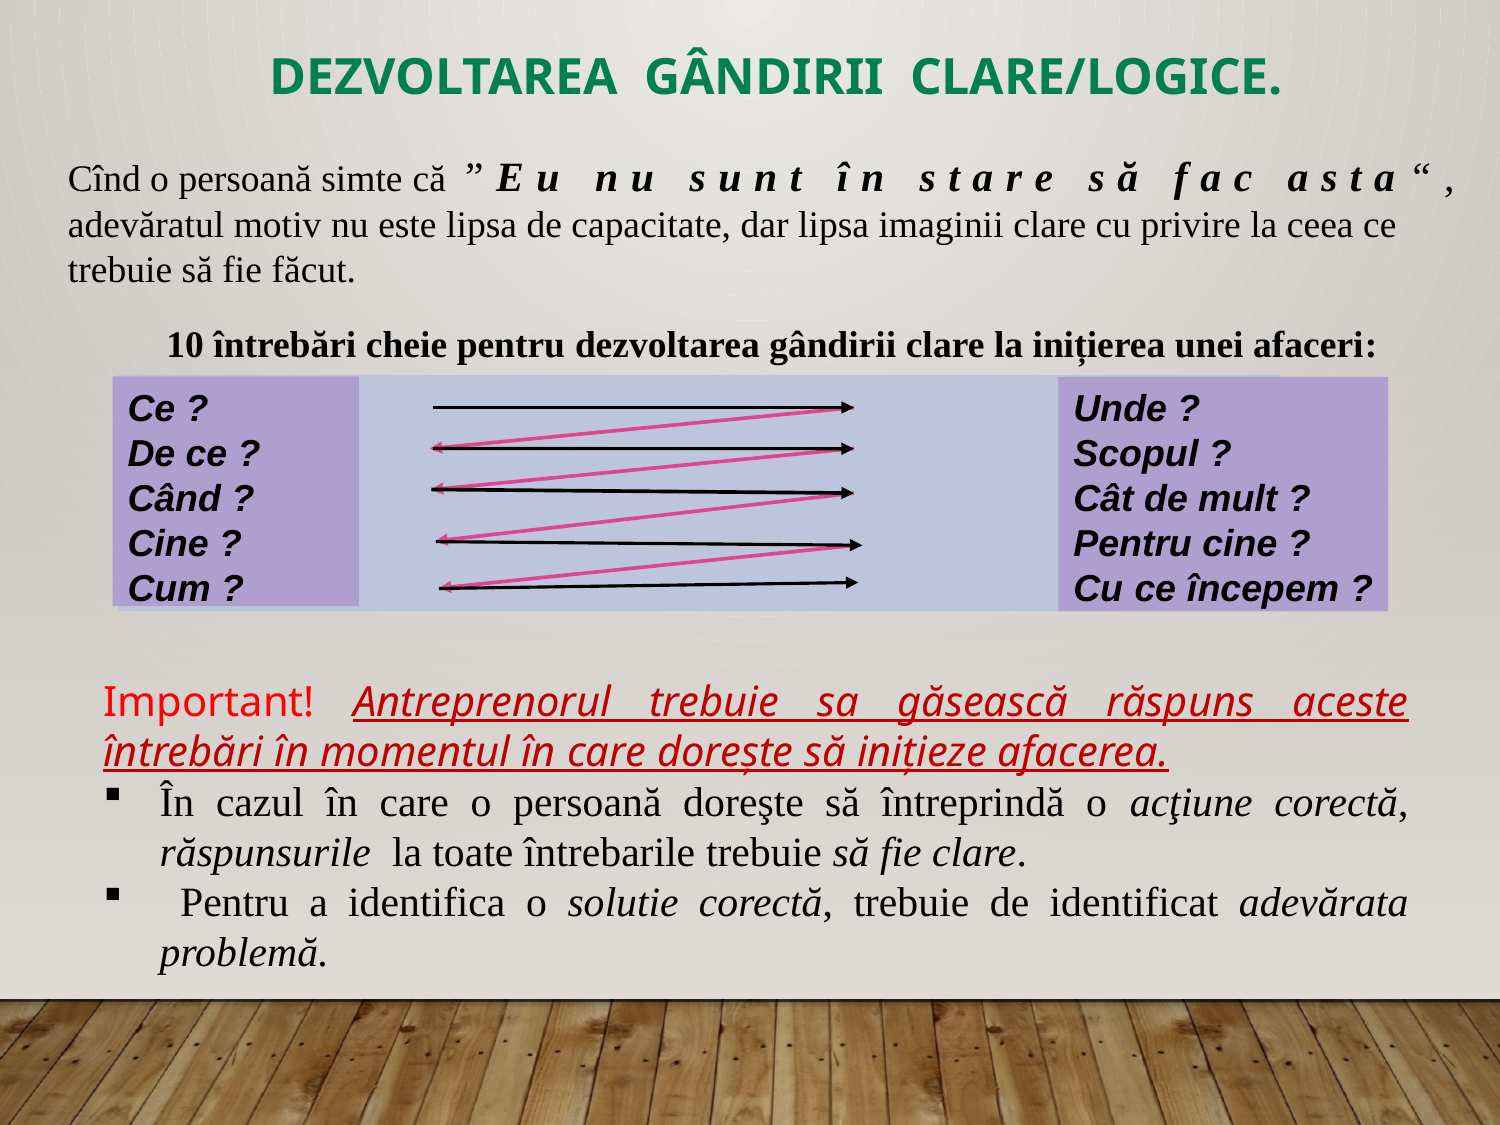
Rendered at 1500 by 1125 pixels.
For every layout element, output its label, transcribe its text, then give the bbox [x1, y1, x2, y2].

text_box Important! Antreprenorul trebuie sa găsească răspuns aceste întrebări în momentul în care dorește să inițieze afacerea. În cazul în care o persoană doreşte să întreprindă o acţiune corectă, răspunsurile la toate întrebarile trebuie să fie clare. Pentru a identifica o solutie corectă, trebuie de identificat adevărata problemă. [88, 666, 1424, 982]
text_box DEZVOLTAREA GÂNDIRII CLARE/LOGICE. Cînd o persoană simte că ”Eu nu sunt în stare să fac asta“, adevăratul motiv nu este lipsa de capacitate, dar lipsa imaginii clare cu privire la ceea ce trebuie să fie făcut. 10 întrebări cheie pentru dezvoltarea gândirii clare la inițierea unei afaceri: [53, 37, 1500, 418]
picture [0, 999, 1500, 1125]
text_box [112, 374, 1389, 612]
